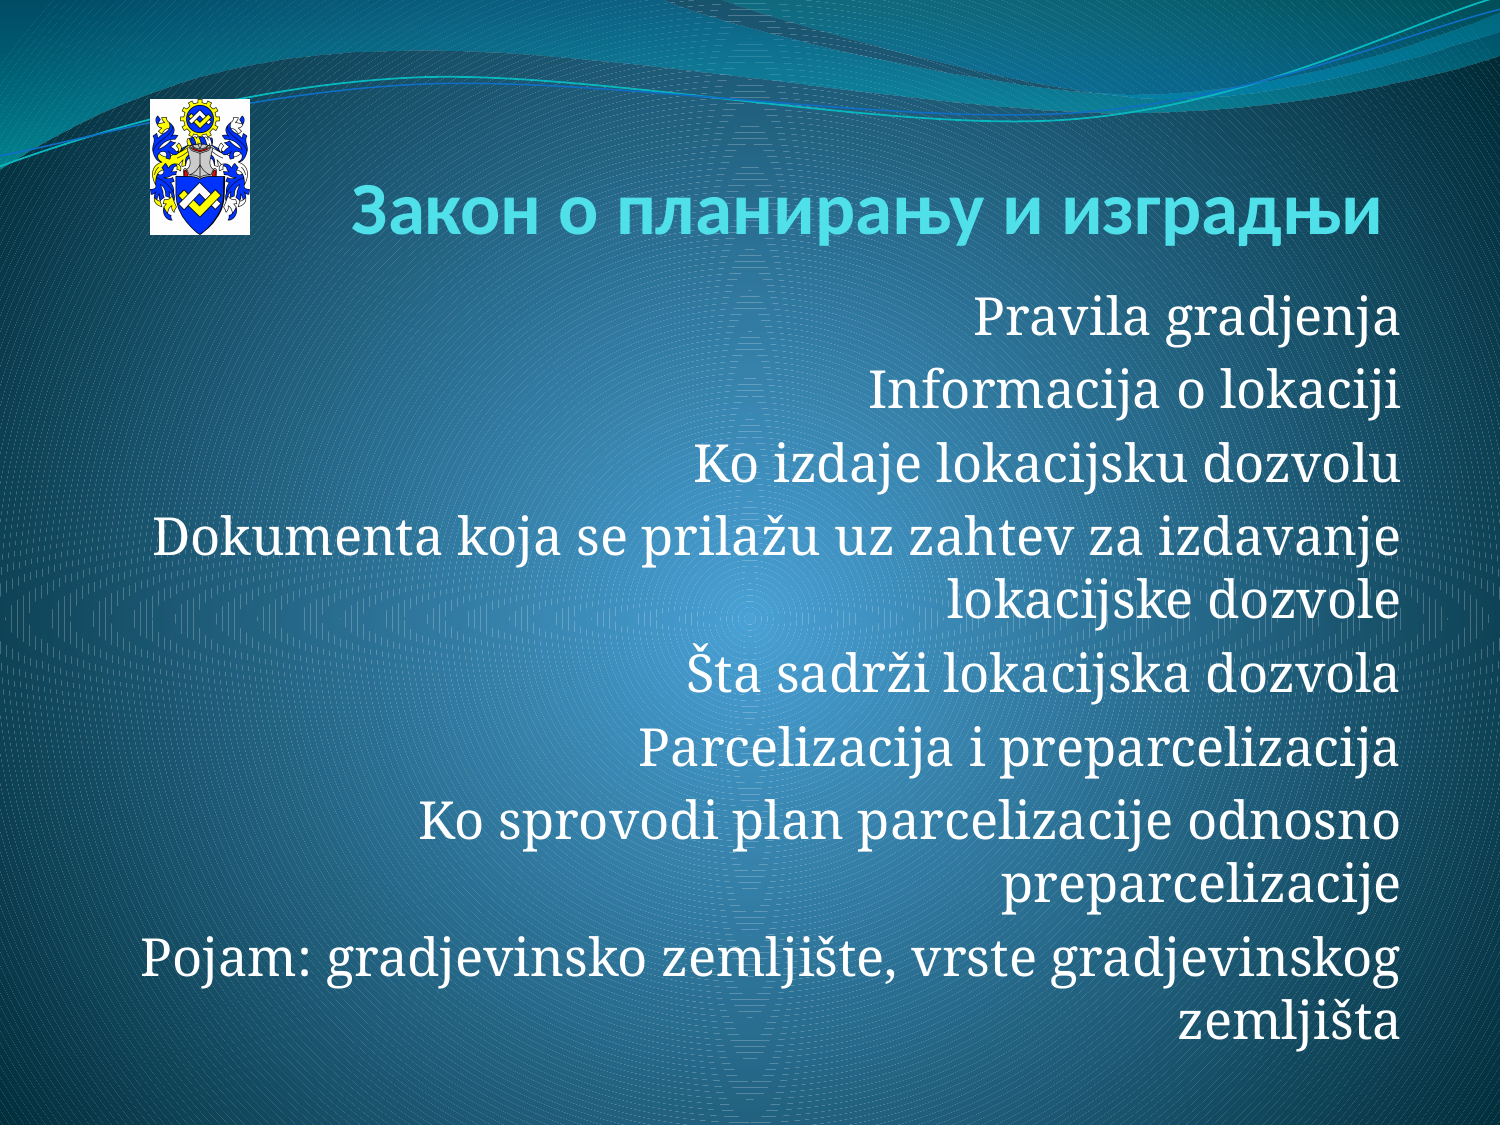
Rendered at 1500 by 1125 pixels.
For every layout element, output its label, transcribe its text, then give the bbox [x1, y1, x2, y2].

title Закон о планирању и изградњи [112, 75, 1388, 250]
picture [149, 99, 251, 235]
subtitle Pravila gradjenja Informacija o lokaciji Ko izdaje lokacijsku dozvolu Dokumenta koja se prilažu uz zahtev za izdavanje lokacijske dozvole Šta sadrži lokacijska dozvola Parcelizacija i preparcelizacija Ko sprovodi plan parcelizacije odnosno preparcelizacije Pojam: gradjevinsko zemljište, vrste gradjevinskog zemljišta [125, 275, 1413, 1063]
